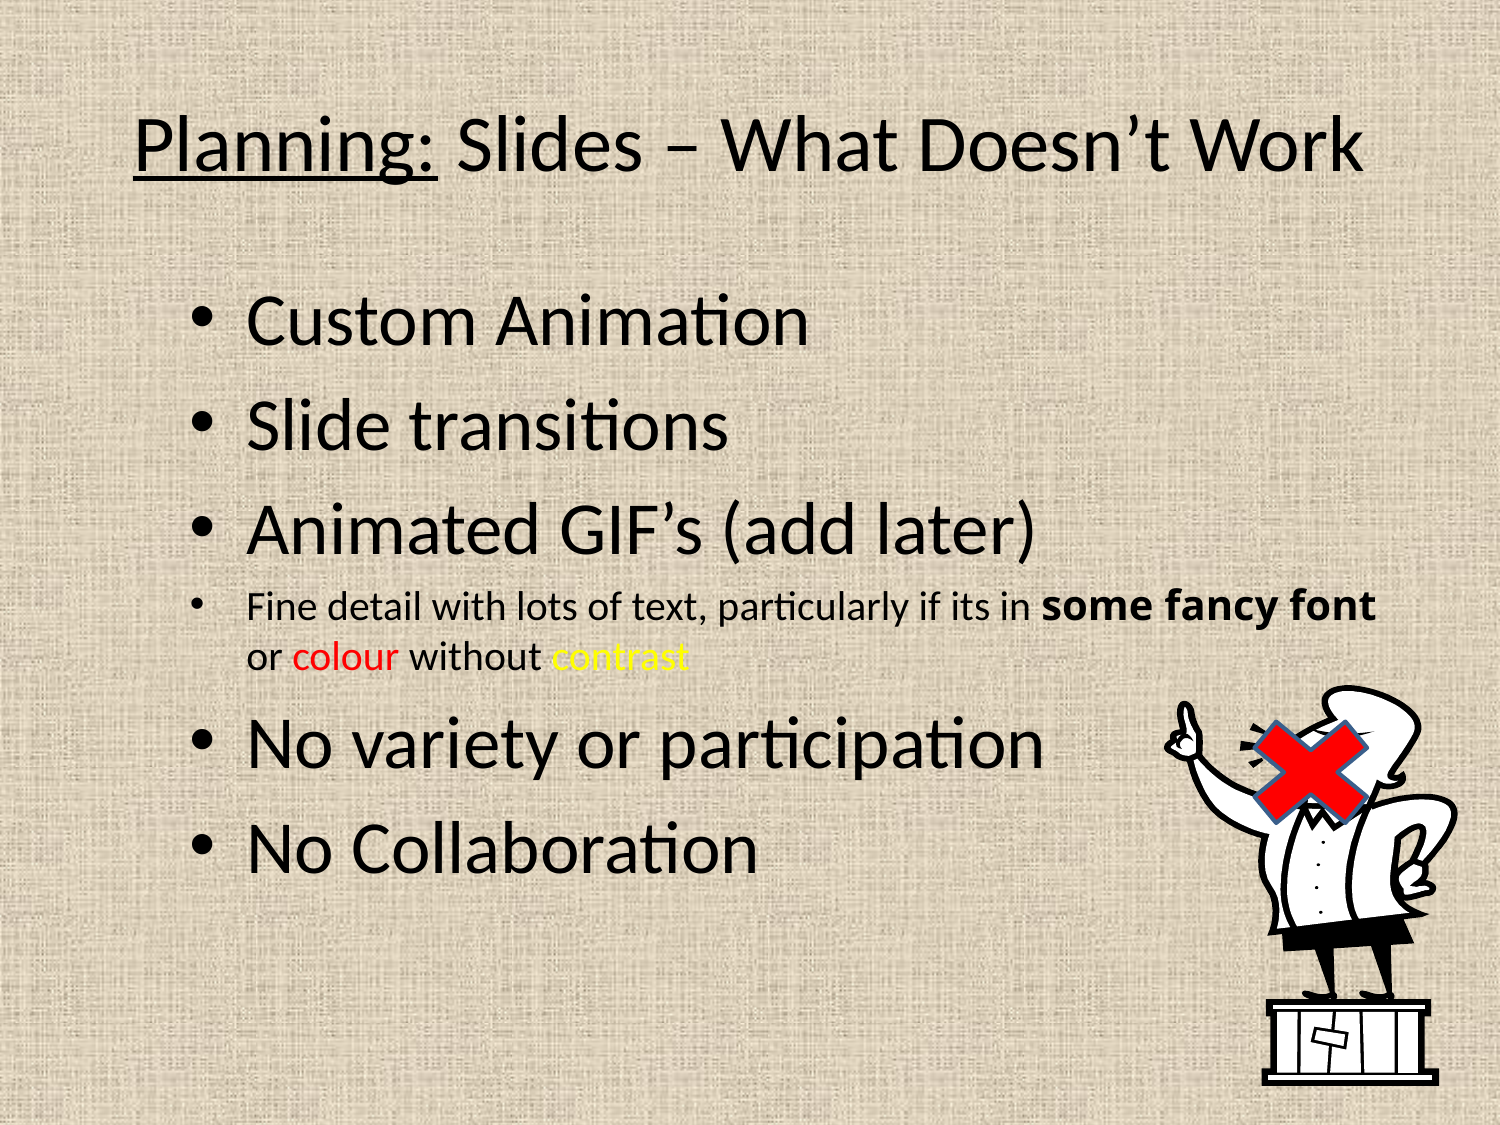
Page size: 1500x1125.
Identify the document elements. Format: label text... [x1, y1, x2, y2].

list Custom Animation Slide transitions Animated GIF’s (add later) Fine detail with lots of text, particularly if its in some fancy font or colour without contrast No variety or participation No Collaboration [174, 262, 1425, 1005]
title Planning: Slides – What Doesn’t Work [75, 45, 1425, 233]
picture [0, 0, 1500, 1125]
